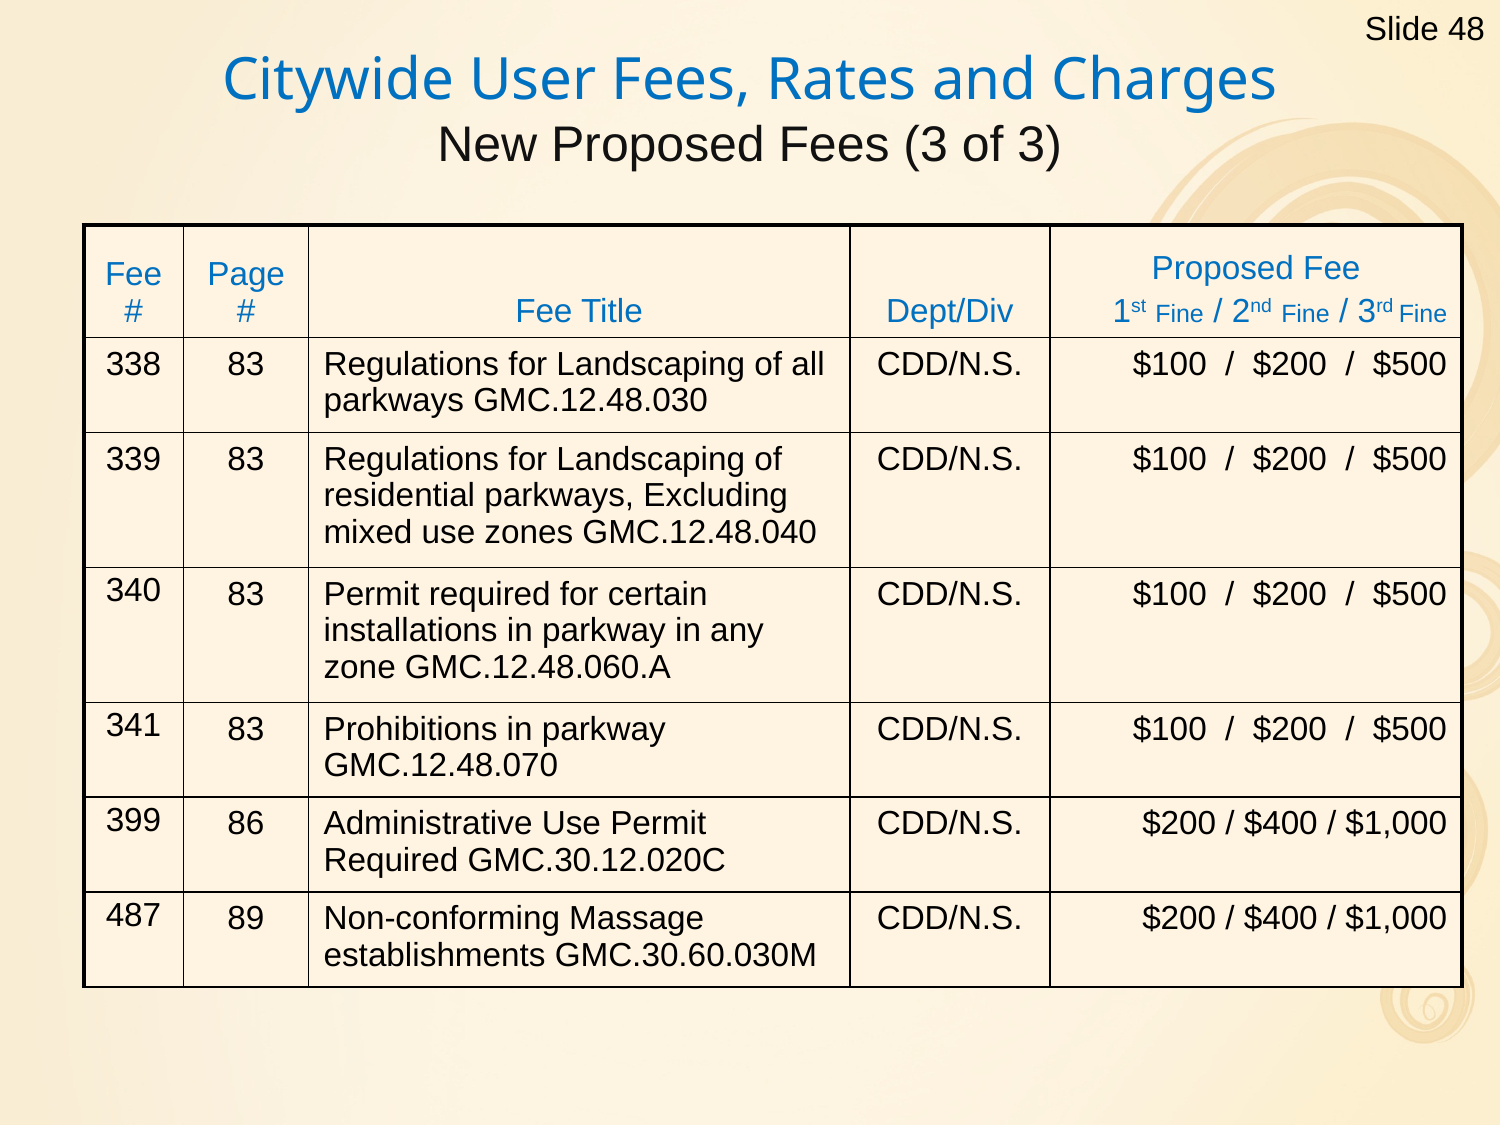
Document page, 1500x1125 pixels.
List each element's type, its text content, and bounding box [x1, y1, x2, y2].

table_cell 399 [86, 798, 183, 891]
table_cell 83 [184, 703, 308, 796]
table_cell CDD/N.S. [851, 433, 1049, 567]
table_cell 83 [184, 338, 308, 432]
table_cell Regulations for Landscaping of residential parkways, Excluding mixed use zones GMC.12.48.040 [309, 433, 849, 567]
table_cell $200 / $400 / $1,000 [1051, 893, 1460, 986]
picture [0, 0, 1500, 1125]
text_box Citywide User Fees, Rates and Charges New Proposed Fees (3 of 3) [74, 50, 1425, 163]
table_cell 340 [86, 568, 183, 702]
table_cell 341 [86, 703, 183, 796]
table_cell $200 / $400 / $1,000 [1051, 798, 1460, 891]
table_cell CDD/N.S. [851, 798, 1049, 891]
table_cell $100 / $200 / $500 [1051, 338, 1460, 432]
table_header Fee Title [309, 227, 849, 337]
table_cell 338 [86, 338, 183, 432]
table_cell $100 / $200 / $500 [1051, 703, 1460, 796]
table_cell CDD/N.S. [851, 893, 1049, 986]
table_cell 86 [184, 798, 308, 891]
table_cell 83 [184, 568, 308, 702]
table_header Page # [184, 227, 308, 337]
slide_number Slide 48 [1149, 0, 1500, 75]
table_header Fee # [86, 227, 183, 337]
table_cell 487 [86, 893, 183, 986]
table_cell CDD/N.S. [851, 703, 1049, 796]
table_cell Non-conforming Massage establishments GMC.30.60.030M [309, 893, 849, 986]
table_cell Regulations for Landscaping of all parkways GMC.12.48.030 [309, 338, 849, 432]
table_header Dept/Div [851, 227, 1049, 337]
table_cell 89 [184, 893, 308, 986]
table_cell 339 [86, 433, 183, 567]
table_cell $100 / $200 / $500 [1051, 568, 1460, 702]
table_cell 83 [184, 433, 308, 567]
table_cell Permit required for certain installations in parkway in any zone GMC.12.48.060.A [309, 568, 849, 702]
table_header Proposed Fee 1st Fine / 2nd Fine / 3rd Fine [1051, 227, 1460, 337]
table_cell Prohibitions in parkway GMC.12.48.070 [309, 703, 849, 796]
table_cell $100 / $200 / $500 [1051, 433, 1460, 567]
table_cell CDD/N.S. [851, 338, 1049, 432]
table_cell CDD/N.S. [851, 568, 1049, 702]
table_cell Administrative Use Permit Required GMC.30.12.020C [309, 798, 849, 891]
